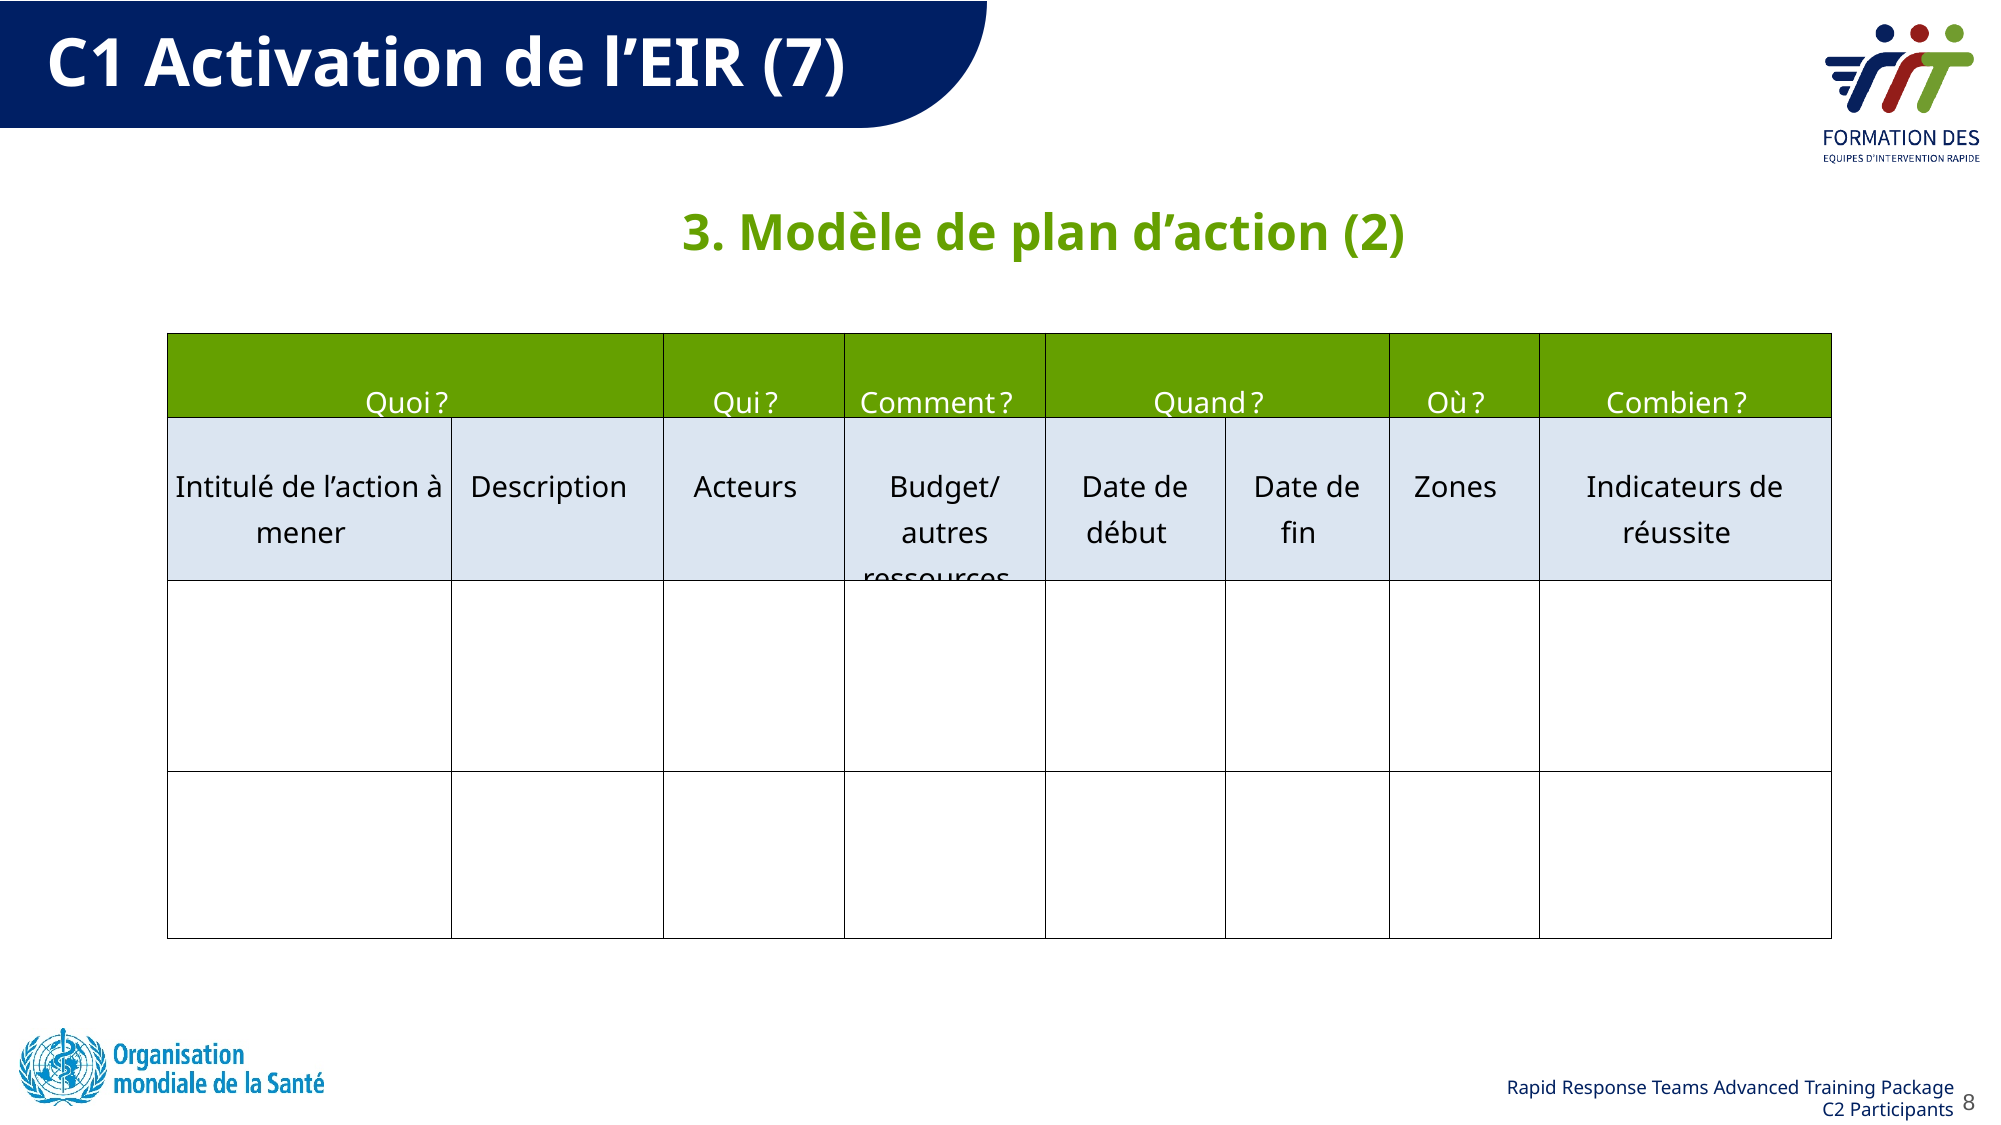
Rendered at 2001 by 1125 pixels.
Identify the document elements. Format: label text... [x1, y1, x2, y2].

table_cell Description [452, 418, 663, 580]
table_cell Intitulé de l’action à mener [168, 418, 451, 580]
table_cell [1390, 772, 1539, 938]
table_cell [845, 772, 1045, 938]
table_cell [1540, 581, 1831, 771]
table_cell [664, 772, 844, 938]
table_cell [168, 772, 451, 938]
picture [0, 1, 987, 128]
table_cell Zones [1390, 418, 1539, 580]
picture [19, 1028, 324, 1106]
table_cell Budget/autres ressources [845, 418, 1045, 580]
table_cell [452, 772, 663, 938]
table_cell [1540, 772, 1831, 938]
list 3. Modèle de plan d’action (2) [574, 199, 1924, 964]
table_header Qui ? [664, 334, 844, 417]
table_cell [664, 581, 844, 771]
table_cell [1390, 581, 1539, 771]
table_cell [168, 581, 451, 771]
table_header Quand ? [1046, 334, 1389, 417]
table_cell Date de fin [1226, 418, 1389, 580]
table_cell Date de début [1046, 418, 1225, 580]
picture [65, 1043, 71, 1052]
table_cell [1046, 772, 1225, 938]
table_header Comment ? [845, 334, 1045, 417]
table_cell Indicateurs de réussite [1540, 418, 1831, 580]
table_cell Acteurs [664, 418, 844, 580]
picture [1823, 23, 1980, 164]
table_cell [452, 581, 663, 771]
table_header Où ? [1390, 334, 1539, 417]
table_header Combien ? [1540, 334, 1831, 417]
table_header Quoi ? [168, 334, 663, 417]
table_cell [1046, 581, 1225, 771]
table_cell [1226, 581, 1389, 771]
text_box C1 Activation de l’EIR (7) [39, 12, 1033, 108]
table_cell [1226, 772, 1389, 938]
table_cell [845, 581, 1045, 771]
